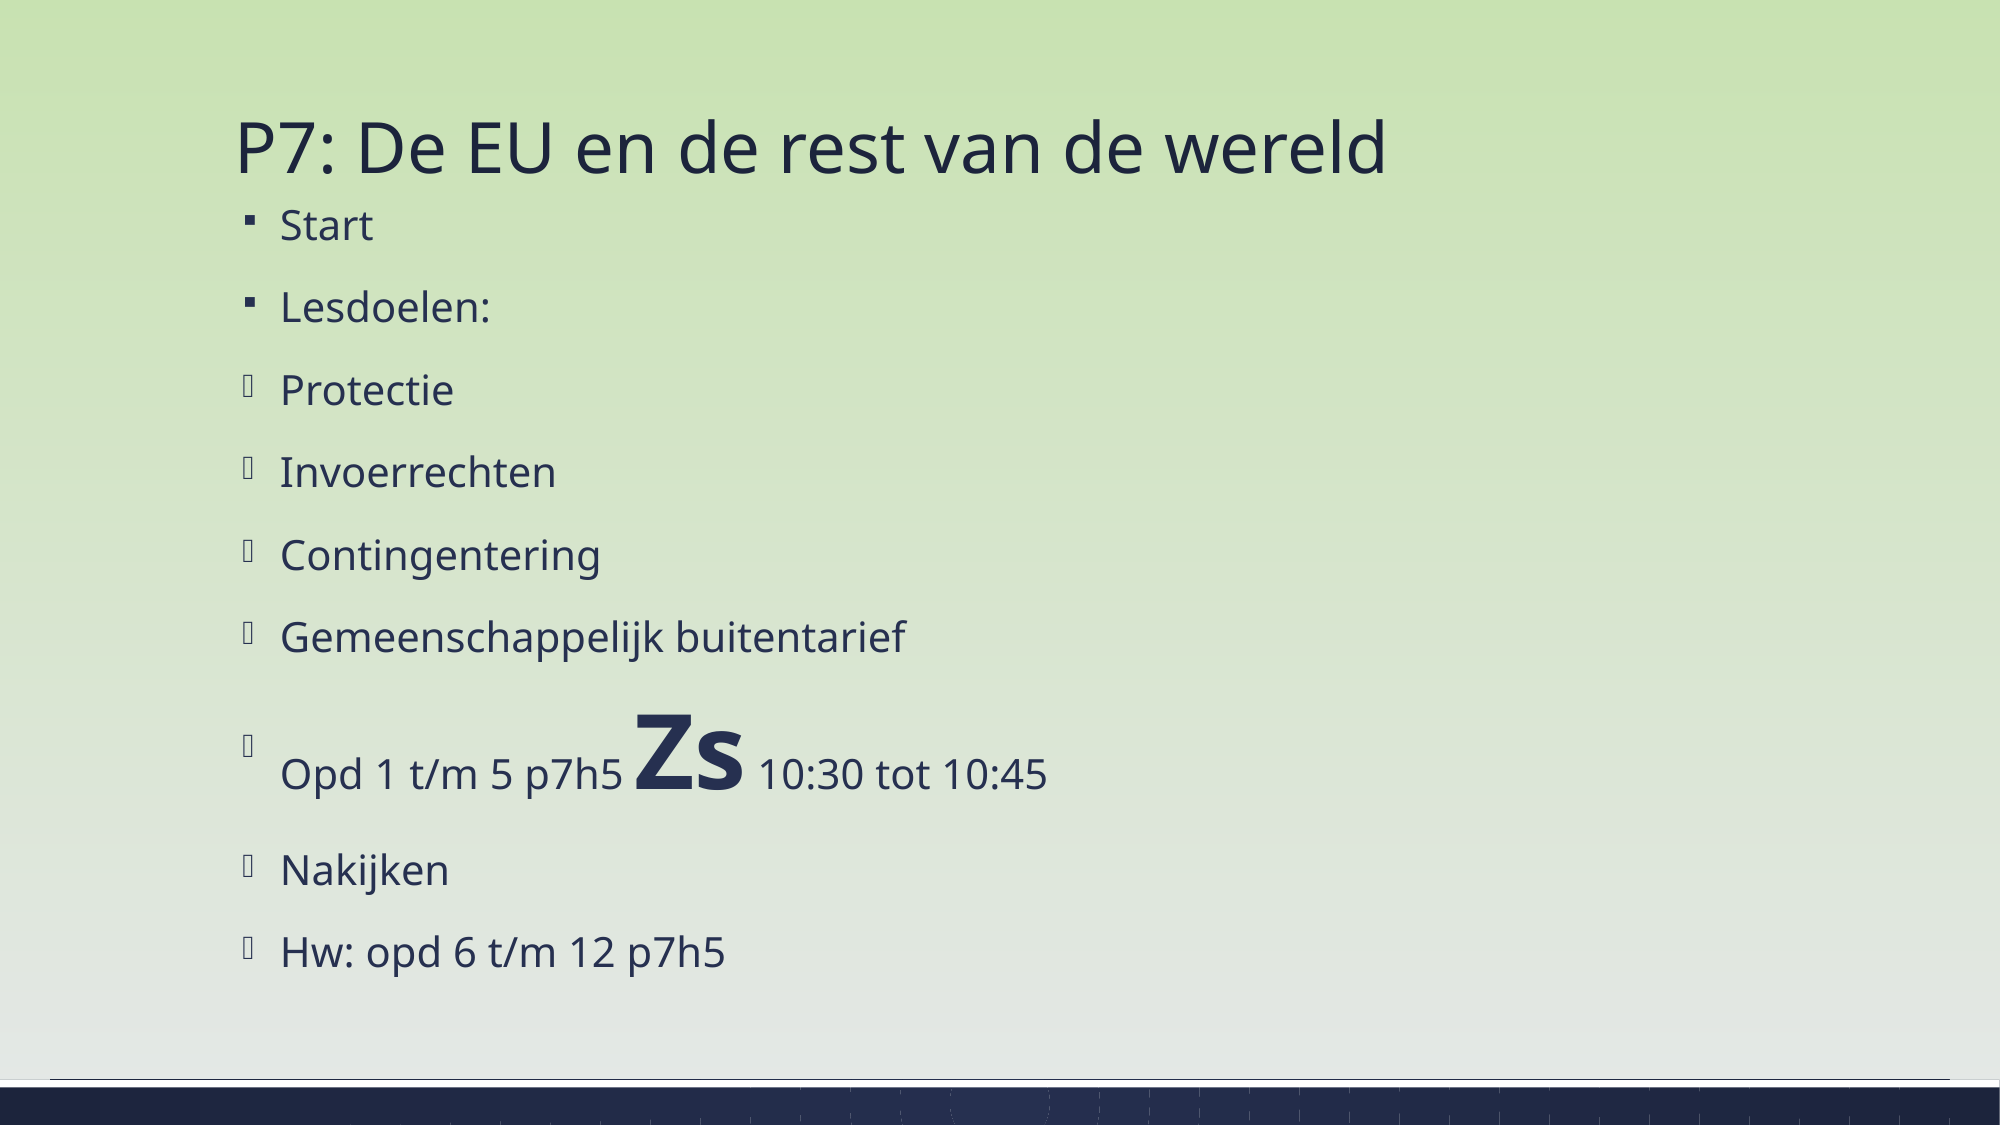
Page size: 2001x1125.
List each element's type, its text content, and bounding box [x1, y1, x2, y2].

list Start Lesdoelen: Protectie Invoerrechten Contingentering Gemeenschappelijk buitentarief Opd 1 t/m 5 p7h5 Zs 10:30 tot 10:45 Nakijken Hw: opd 6 t/m 12 p7h5 [219, 196, 1780, 990]
title P7: De EU en de rest van de wereld [219, 76, 1780, 196]
